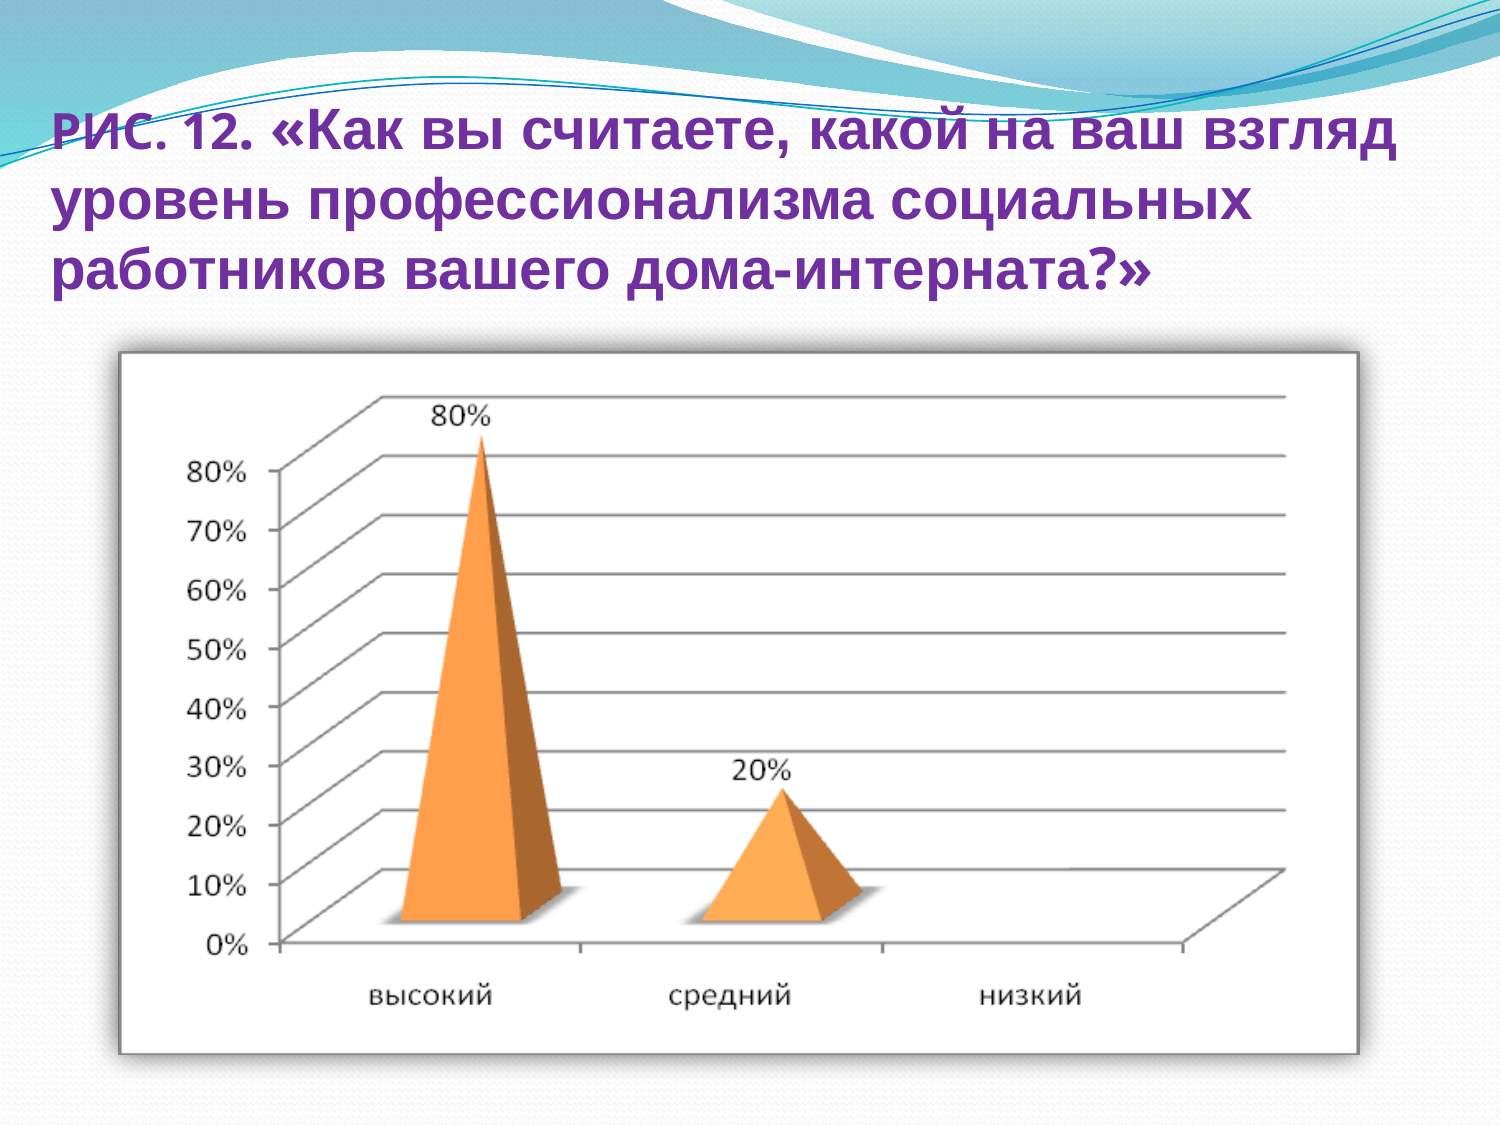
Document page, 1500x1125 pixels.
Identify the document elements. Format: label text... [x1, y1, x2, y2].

text_box Рис. 12. «Как вы считаете, какой на ваш взгляд уровень профессионализма социальных работников вашего дома-интерната?» [35, 83, 1500, 429]
picture [116, 351, 1360, 1055]
